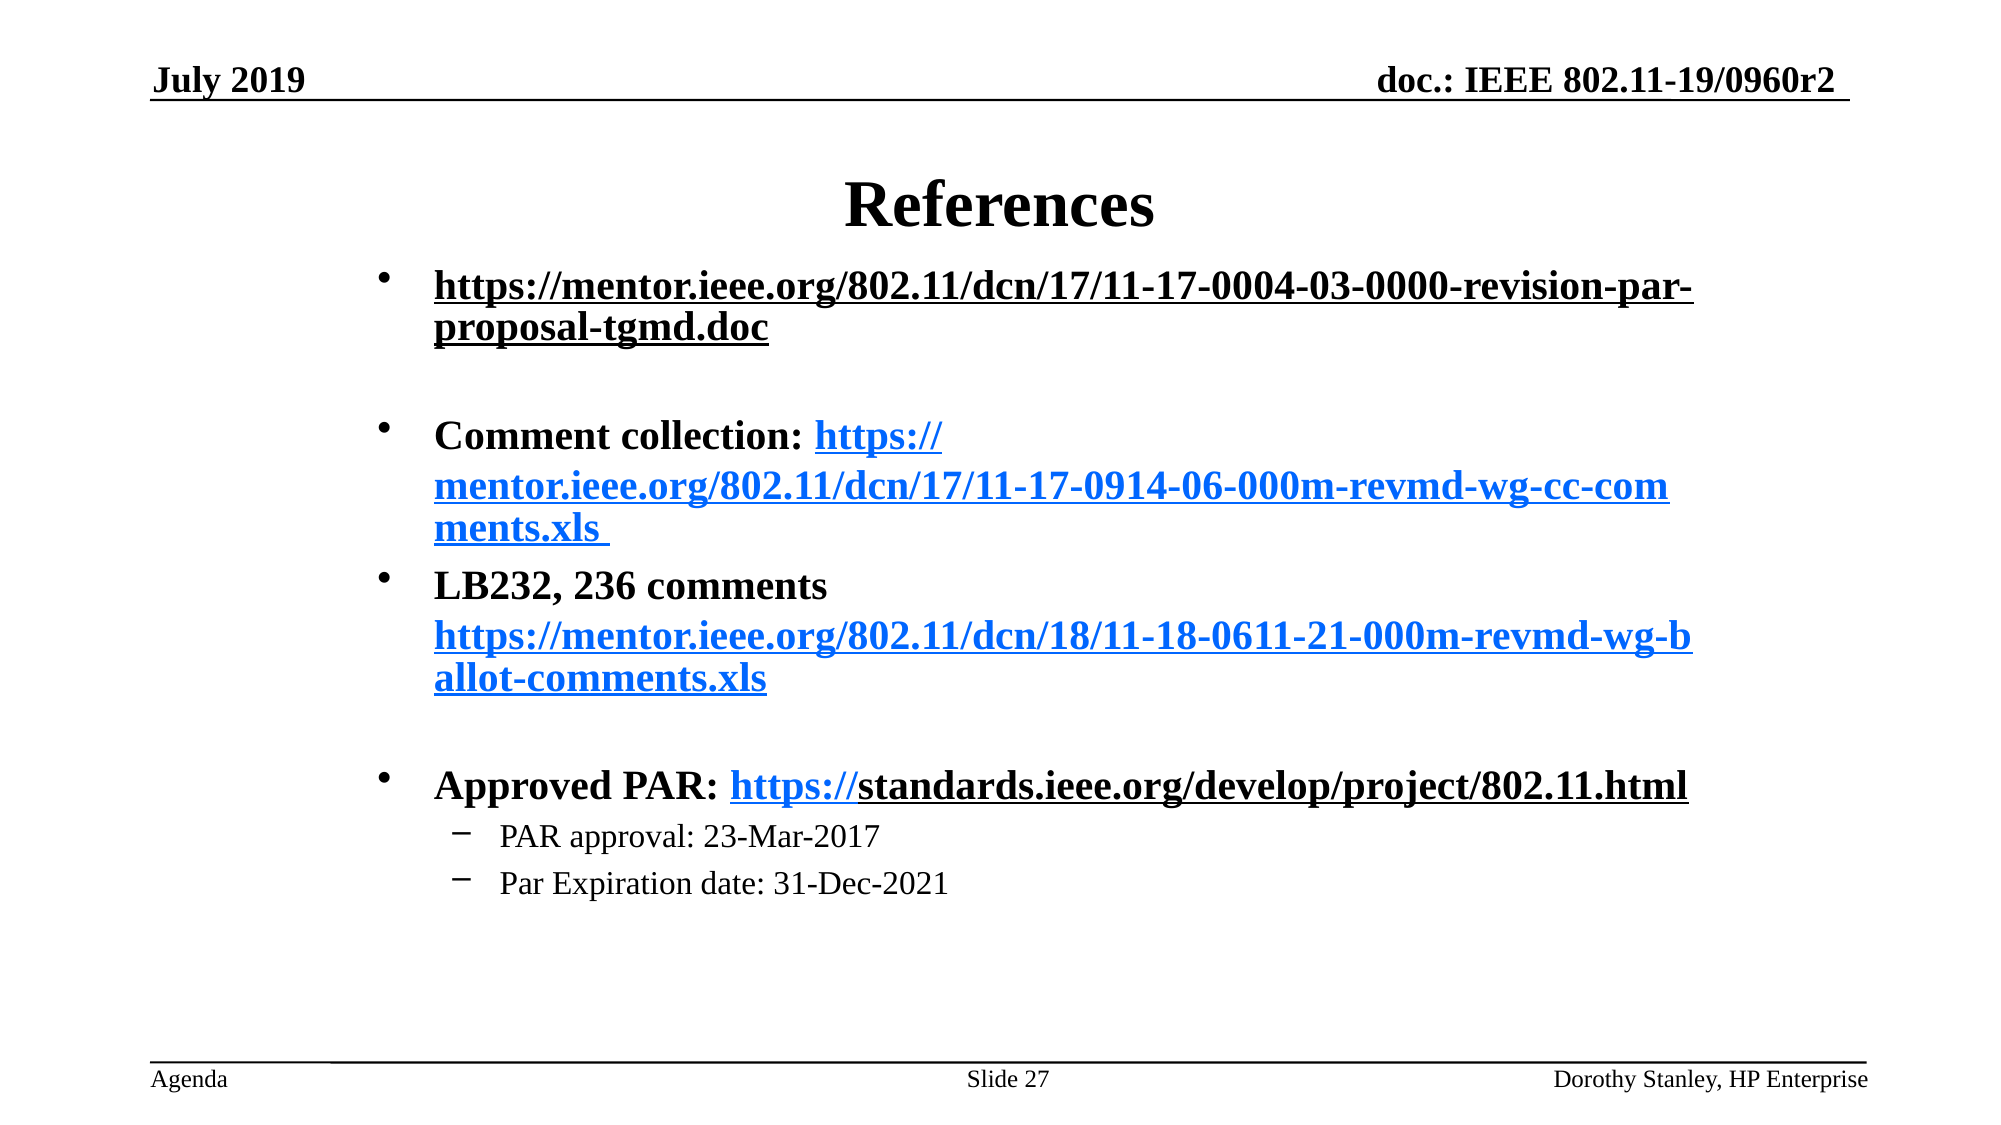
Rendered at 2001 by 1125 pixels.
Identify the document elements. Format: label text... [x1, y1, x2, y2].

slide_number Slide 27 [966, 1062, 1051, 1093]
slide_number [152, 54, 567, 100]
list https://mentor.ieee.org/802.11/dcn/17/11-17-0004-03-0000-revision-par-proposal-tgmd.doc Comment collection: https://mentor.ieee.org/802.11/dcn/17/11-17-0914-06-000m-revmd-wg-cc-comments.xls LB232, 236 comments https://mentor.ieee.org/802.11/dcn/18/11-18-0611-21-000m-revmd-wg-ballot-comments.xls Approved PAR: https://standards.ieee.org/develop/project/802.11.html PAR approval: 23-Mar-2017 Par Expiration date: 31-Dec-2021 [362, 249, 1713, 925]
title References [150, 112, 1850, 288]
footer Dorothy Stanley, HP Enterprise [1549, 1062, 1869, 1093]
